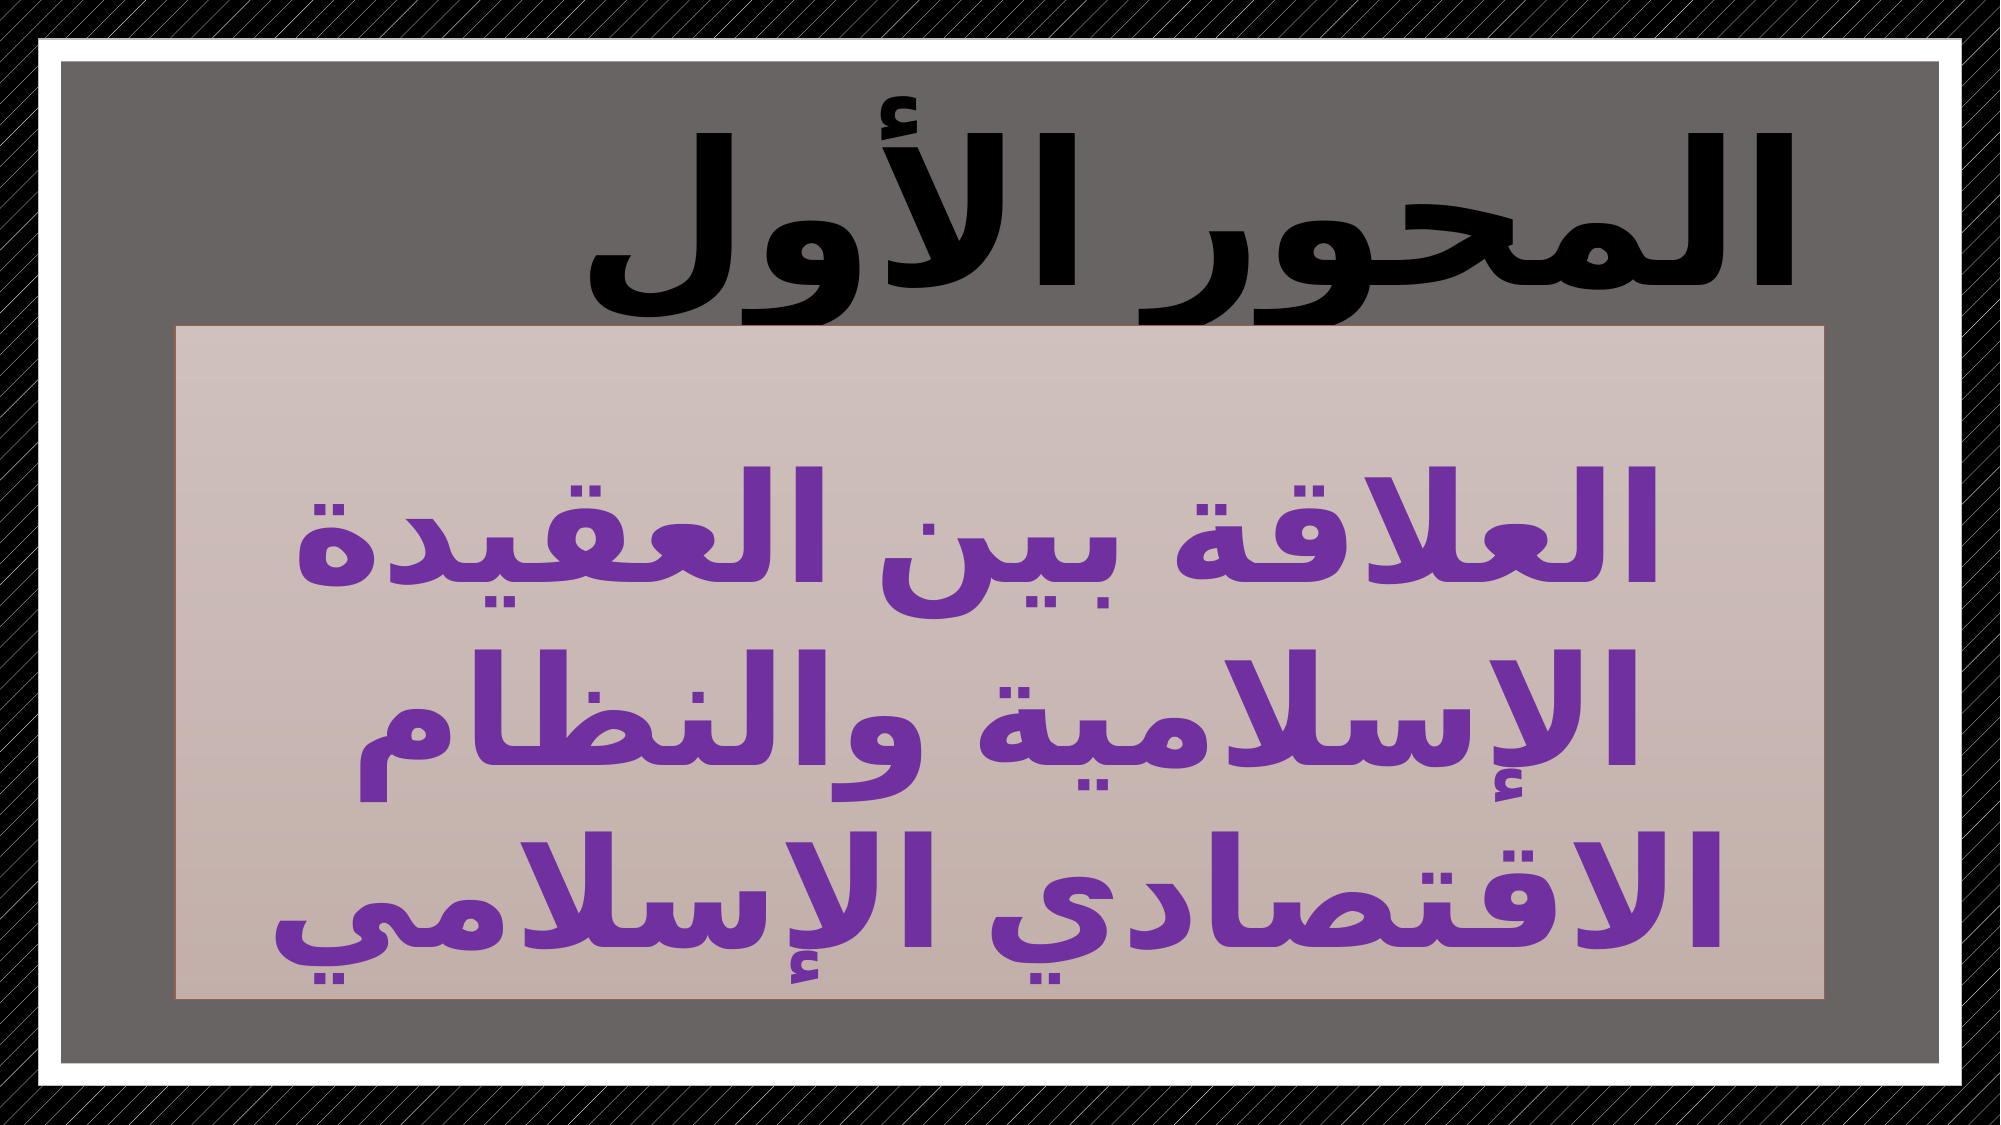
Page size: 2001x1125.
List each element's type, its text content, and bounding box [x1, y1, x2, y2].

title المحور الأول [174, 92, 1825, 325]
list العلاقة بين العقيدة الإسلامية والنظام الاقتصادي الإسلامي [174, 325, 1825, 1000]
